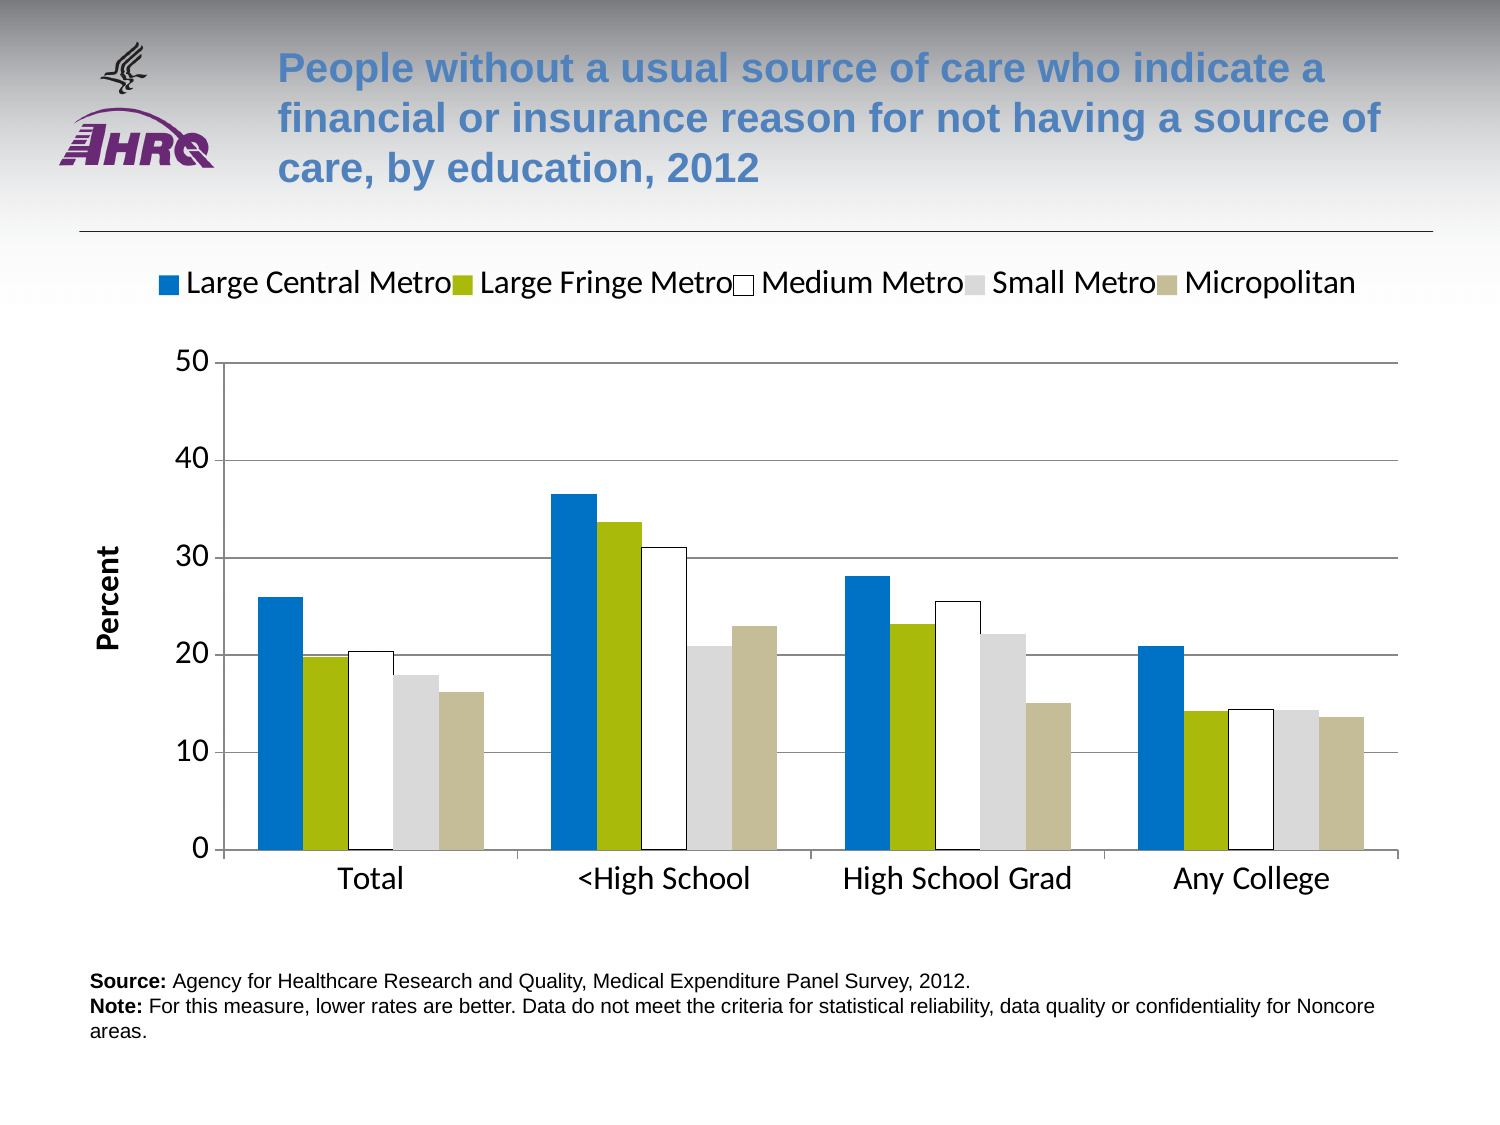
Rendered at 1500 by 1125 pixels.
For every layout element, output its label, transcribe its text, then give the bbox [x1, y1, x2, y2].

picture [0, 0, 1500, 1125]
chart [74, 239, 1426, 916]
text_box Source: Agency for Healthcare Research and Quality, Medical Expenditure Panel Survey, 2012. Note: For this measure, lower rates are better. Data do not meet the criteria for statistical reliability, data quality or confidentiality for Noncore areas. [74, 960, 1425, 1050]
title People without a usual source of care who indicate a financial or insurance reason for not having a source of care, by education, 2012 [262, 45, 1425, 188]
